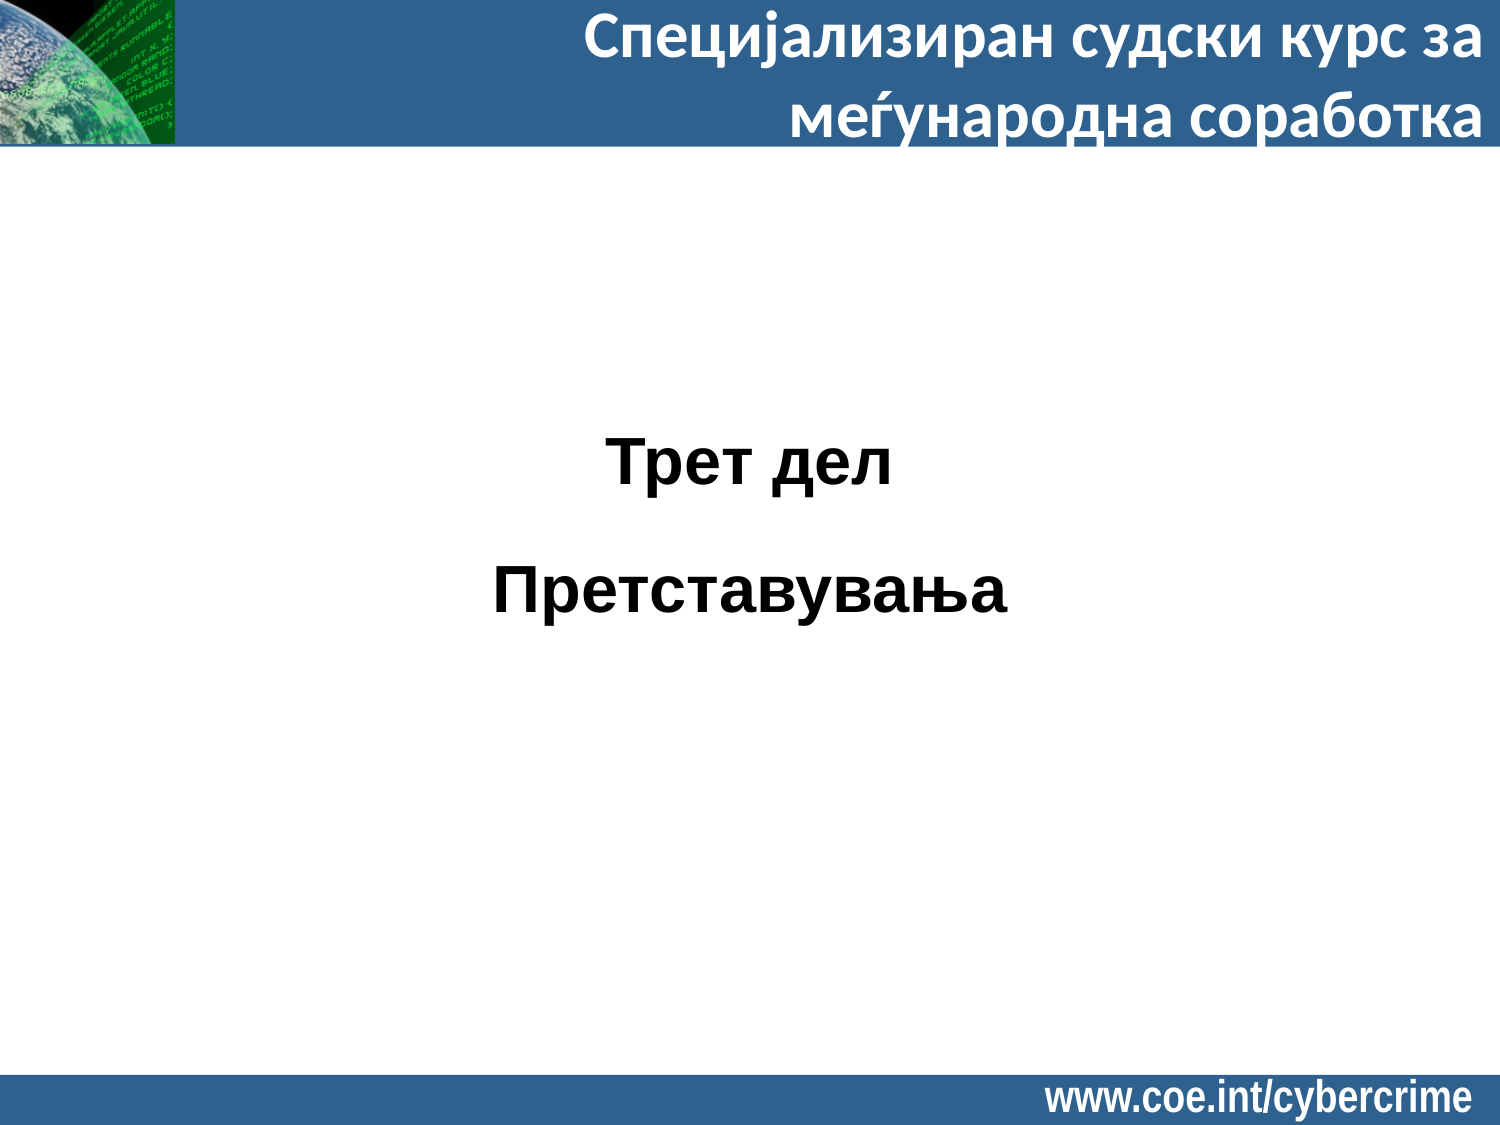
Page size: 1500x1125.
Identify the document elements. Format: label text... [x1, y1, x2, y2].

text_box Трет дел Претставувања [50, 425, 1450, 633]
text_box [0, 1073, 1030, 1125]
text_box www.coe.int/cybercrime [1030, 1059, 1500, 1125]
text_box Специјализиран судски курс за меѓународна соработка [177, 0, 1500, 149]
picture [0, 0, 175, 144]
